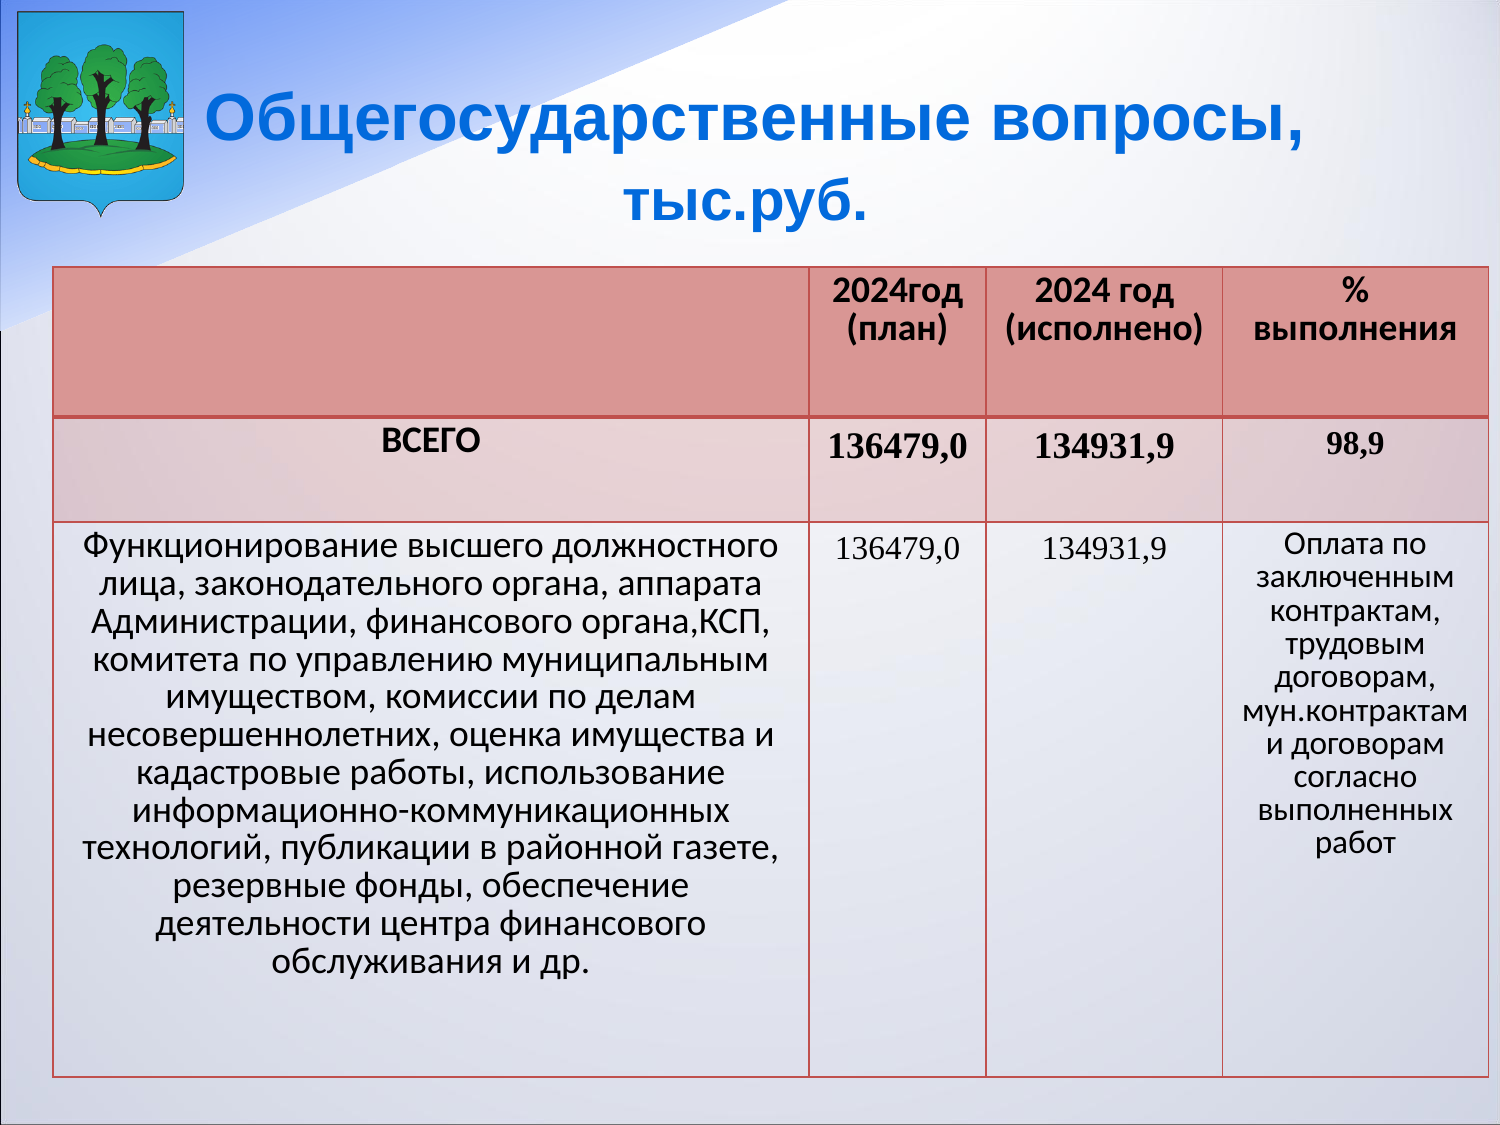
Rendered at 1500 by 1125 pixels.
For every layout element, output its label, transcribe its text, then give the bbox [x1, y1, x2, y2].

table_cell 136479,0 [810, 523, 985, 1076]
table_cell 136479,0 [810, 419, 985, 521]
table_cell 134931,9 [987, 419, 1222, 521]
table_cell 134931,9 [987, 523, 1222, 1076]
picture [0, 0, 1500, 1125]
table_cell 98,9 [1223, 419, 1488, 521]
table_header 2024 год (исполнено) [987, 268, 1222, 415]
table_cell Оплата по заключенным контрактам, трудовым договорам, мун.контрактам и договорам согласно выполненных работ [1223, 523, 1488, 1076]
text_box [0, 0, 790, 333]
table_cell ВСЕГО [54, 419, 808, 521]
table_header % выполнения [1223, 268, 1488, 415]
table_header 2024год (план) [810, 268, 985, 415]
text_box Общегосударственные вопросы, тыс.руб. [189, 66, 1320, 242]
picture [17, 10, 185, 218]
table_cell Функционирование высшего должностного лица, законодательного органа, аппарата Администрации, финансового органа,КСП, комитета по управлению муниципальным имуществом, комиссии по делам несовершеннолетних, оценка имущества и кадастровые работы, использование информационно-коммуникационных технологий, публикации в районной газете, резервные фонды, обеспечение деятельности центра финансового обслуживания и др. [54, 523, 808, 1076]
table_header [54, 268, 808, 415]
